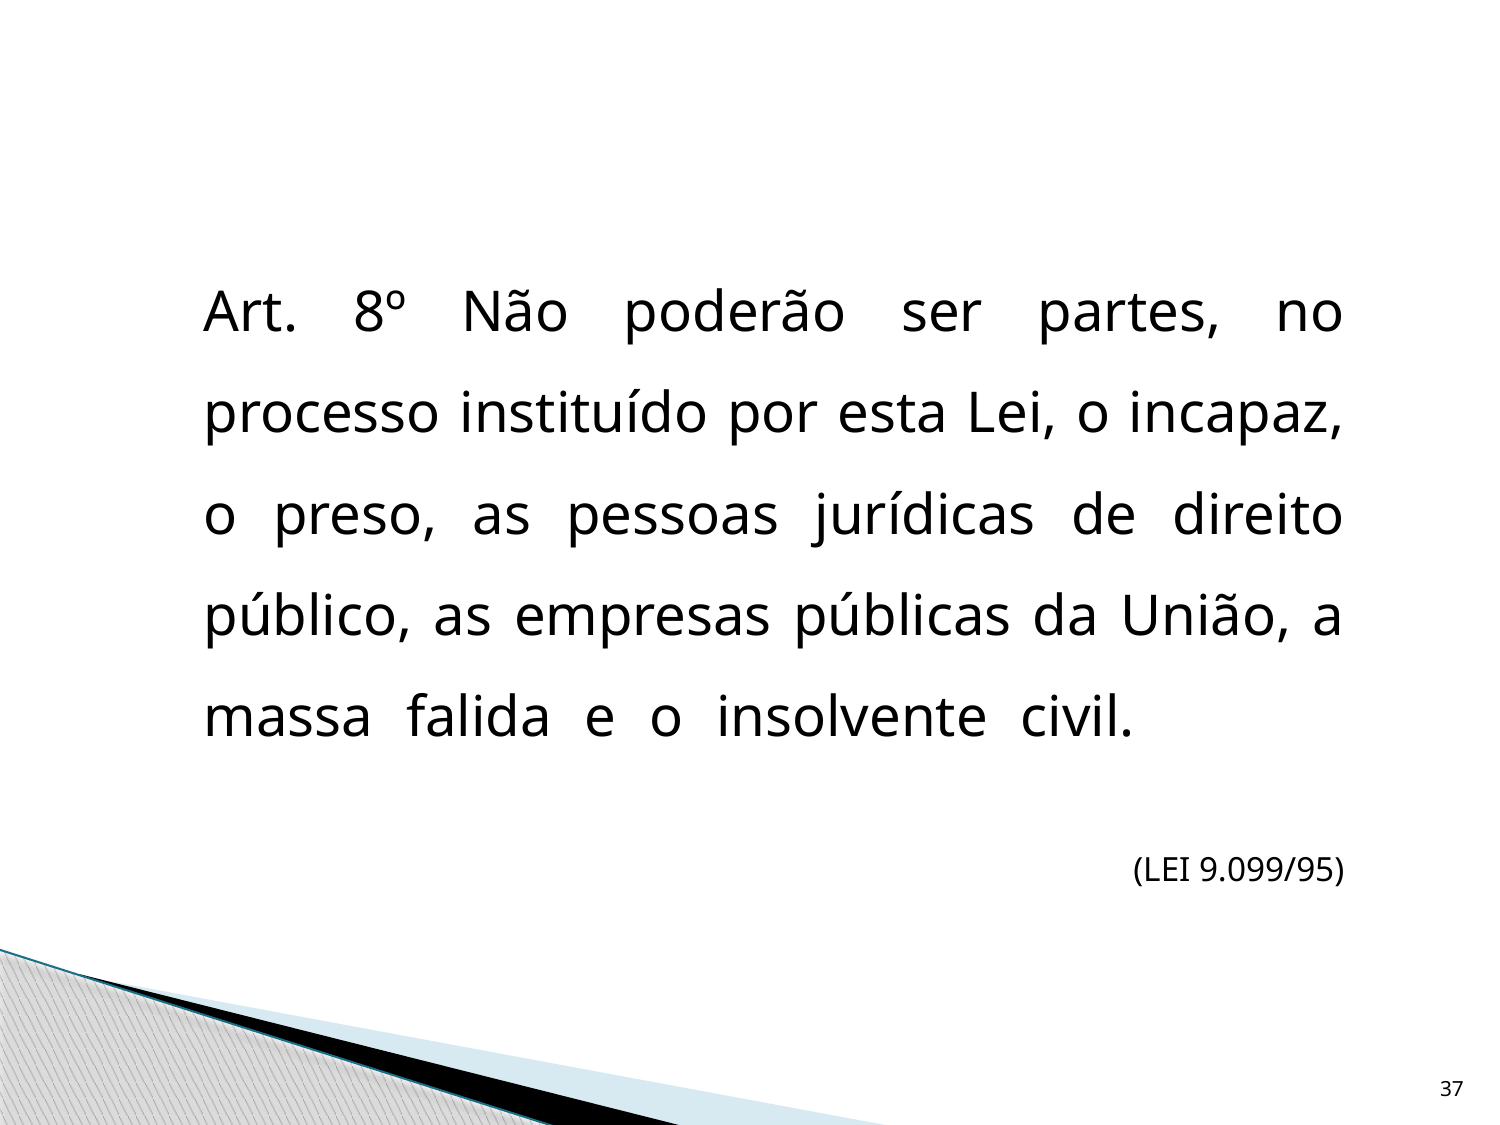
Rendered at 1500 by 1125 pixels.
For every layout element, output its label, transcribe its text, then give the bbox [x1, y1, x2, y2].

list Art. 8º Não poderão ser partes, no processo instituído por esta Lei, o incapaz, o preso, as pessoas jurídicas de direito público, as empresas públicas da União, a massa falida e o insolvente civil. (LEI 9.099/95) [128, 234, 1360, 1079]
slide_number 37 [1418, 1051, 1479, 1112]
